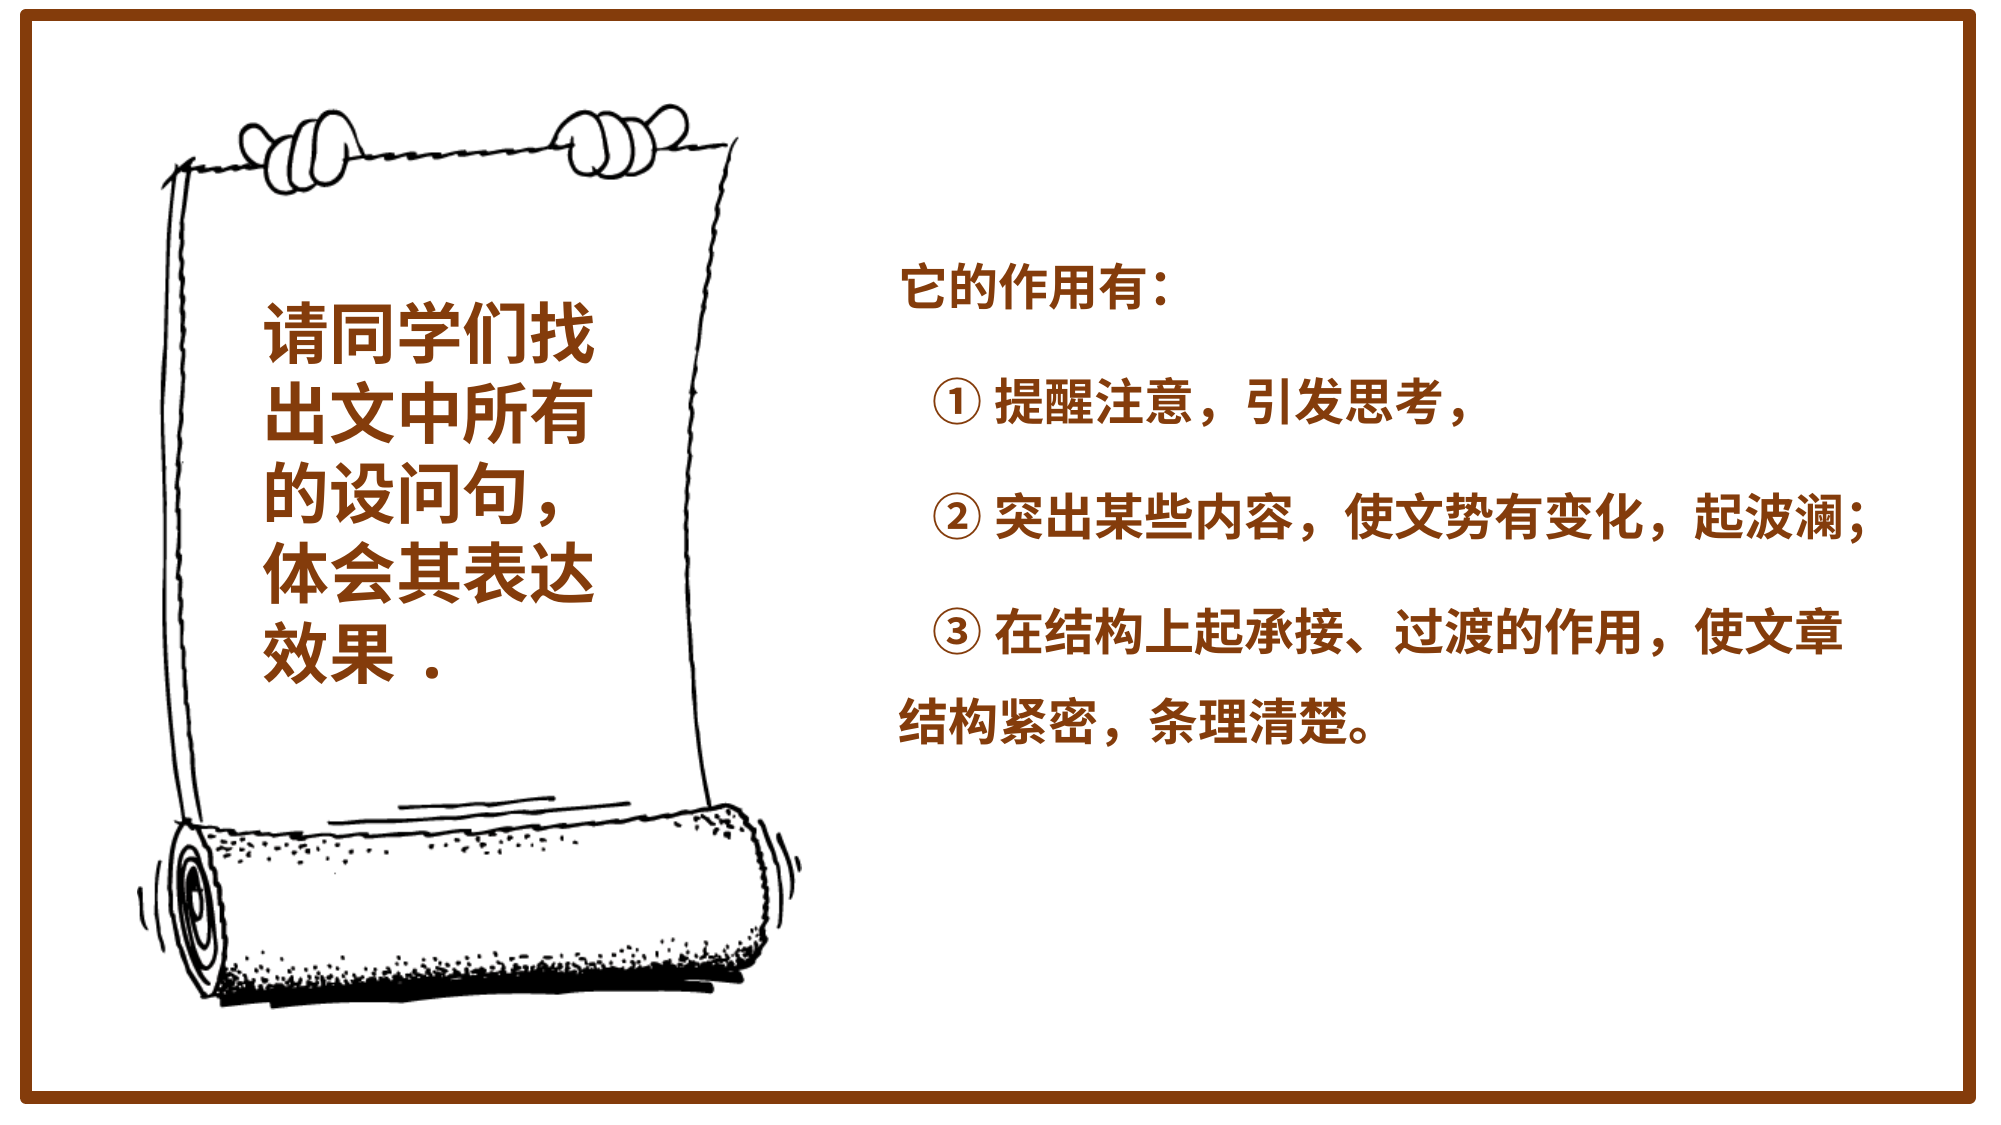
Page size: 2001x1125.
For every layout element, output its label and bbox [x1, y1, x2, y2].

picture [137, 103, 802, 1010]
text_box [26, 15, 1970, 1098]
